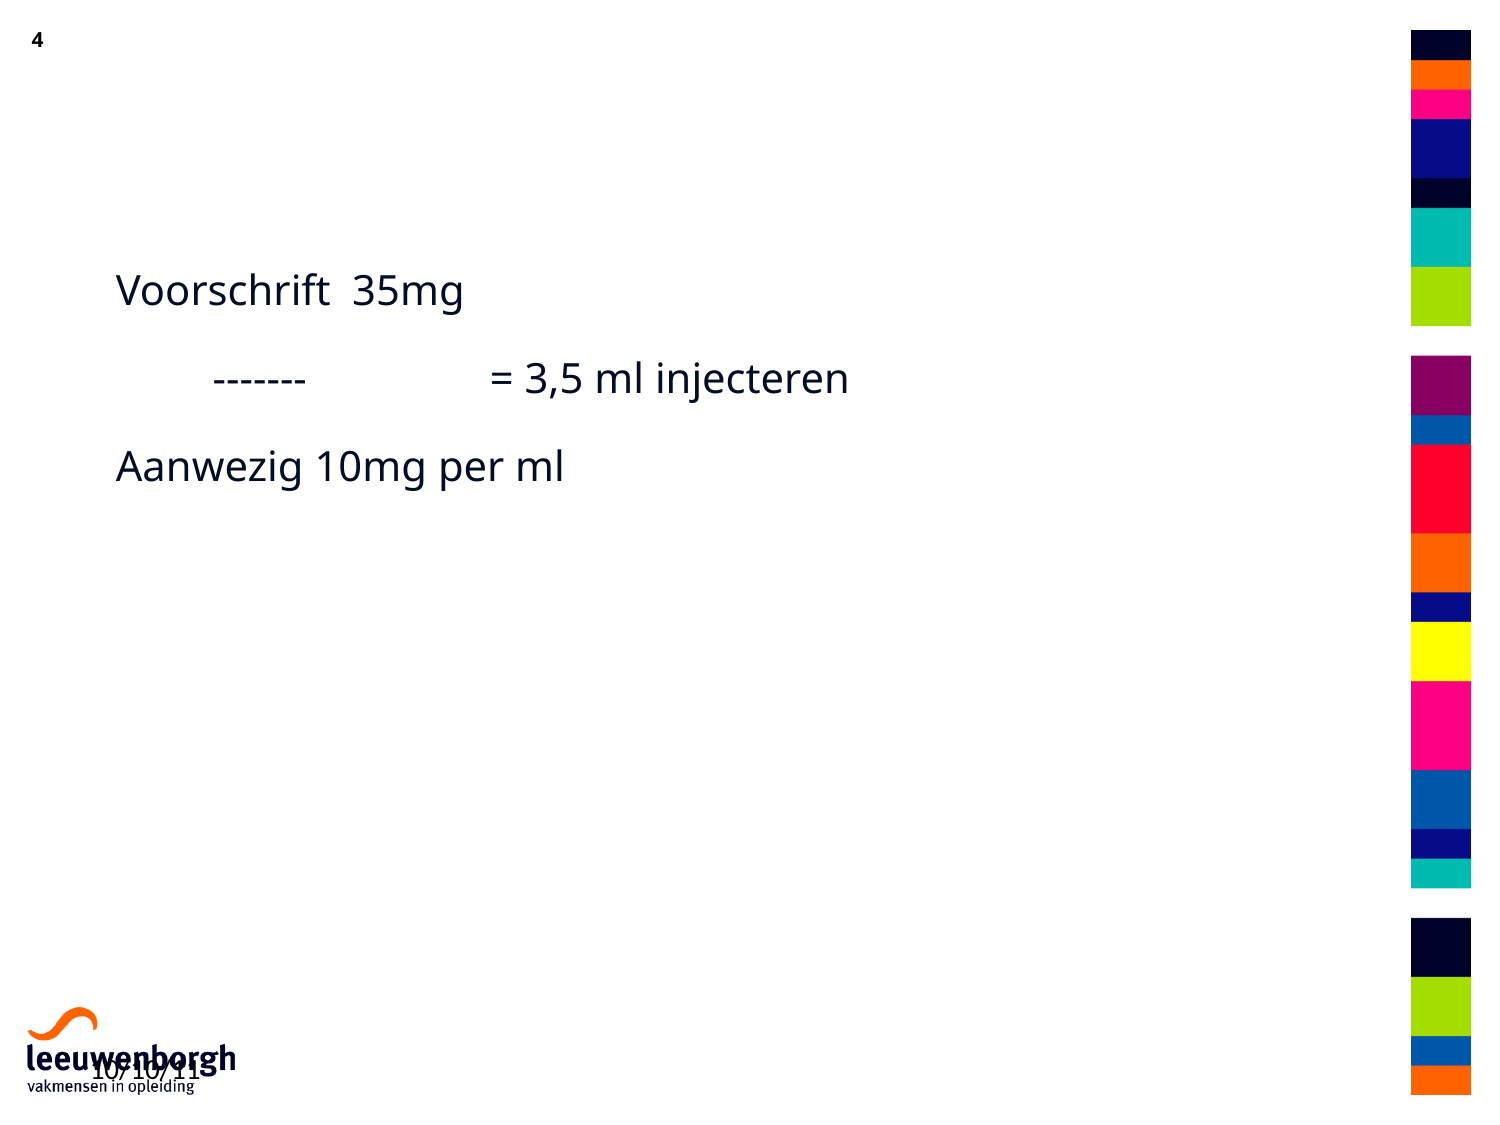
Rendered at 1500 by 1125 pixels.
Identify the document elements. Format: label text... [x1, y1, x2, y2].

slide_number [74, 1042, 425, 1103]
list Voorschrift 35mg ------- = 3,5 ml injecteren Aanwezig 10mg per ml [115, 243, 1392, 490]
picture [1411, 30, 1471, 1095]
picture [27, 1007, 235, 1095]
